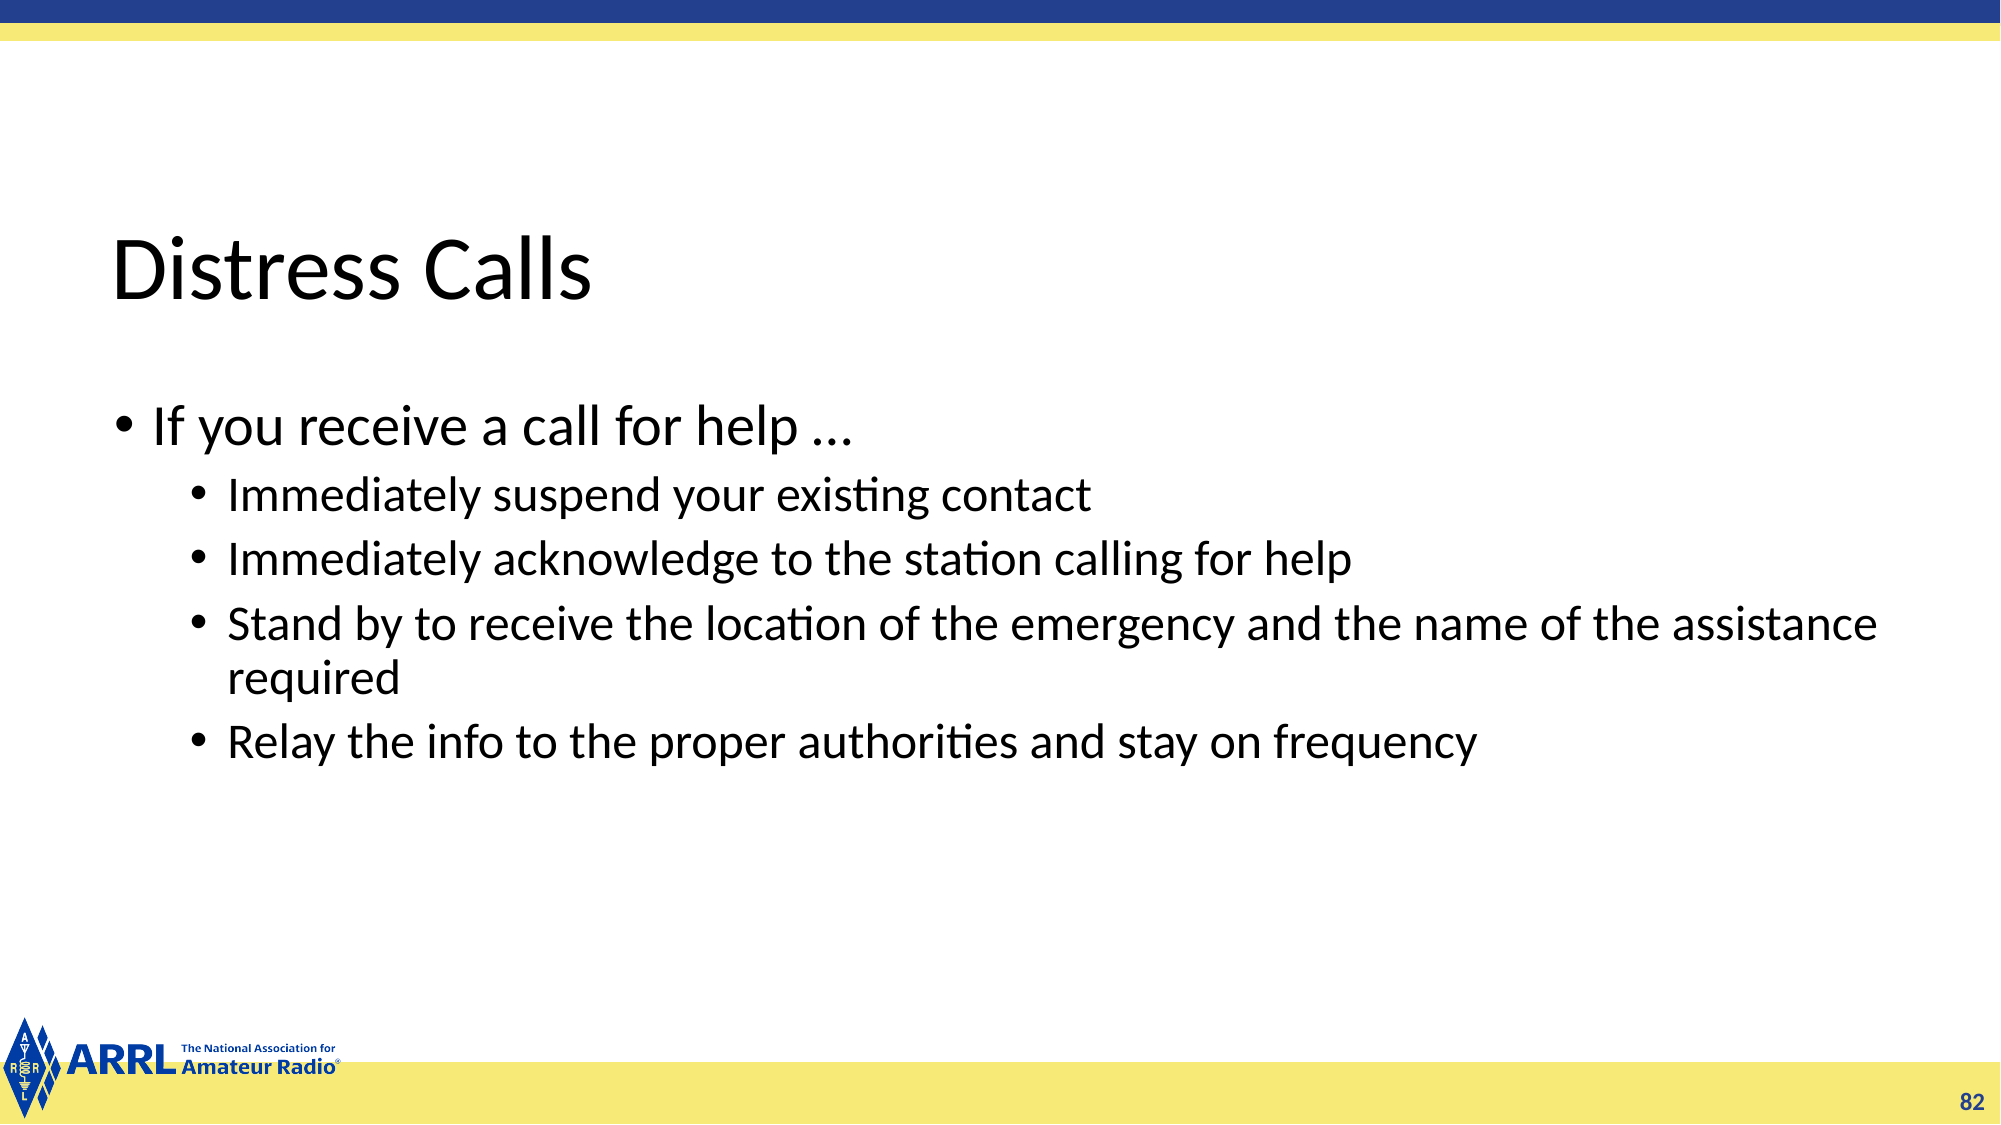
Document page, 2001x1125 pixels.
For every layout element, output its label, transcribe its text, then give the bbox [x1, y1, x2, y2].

title Distress Calls [96, 212, 1897, 356]
picture [1, 1015, 342, 1121]
list If you receive a call for help … Immediately suspend your existing contact Immediately acknowledge to the station calling for help Stand by to receive the location of the emergency and the name of the assistance required Relay the info to the proper authorities and stay on frequency [99, 387, 1900, 1075]
